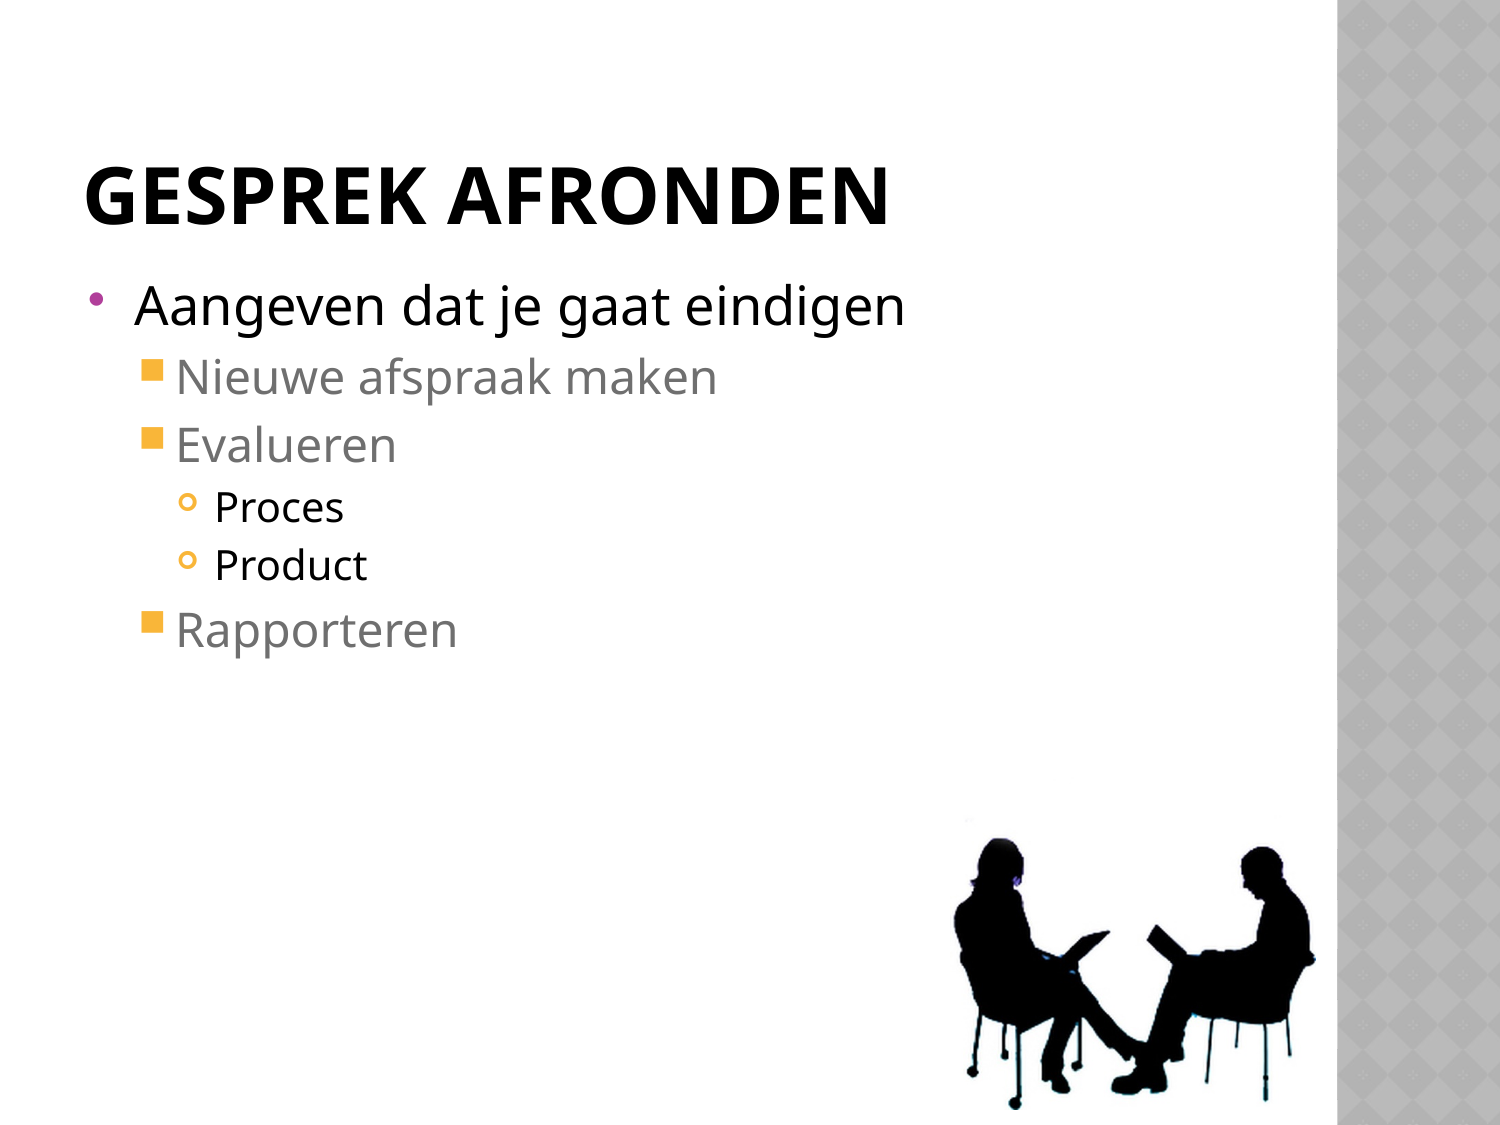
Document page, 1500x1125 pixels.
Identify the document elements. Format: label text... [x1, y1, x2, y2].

picture [950, 774, 1316, 1111]
list Aangeven dat je gaat eindigen Nieuwe afspraak maken Evalueren Proces Product Rapporteren [75, 264, 1263, 1059]
title Gesprek afronden [75, 52, 1263, 240]
